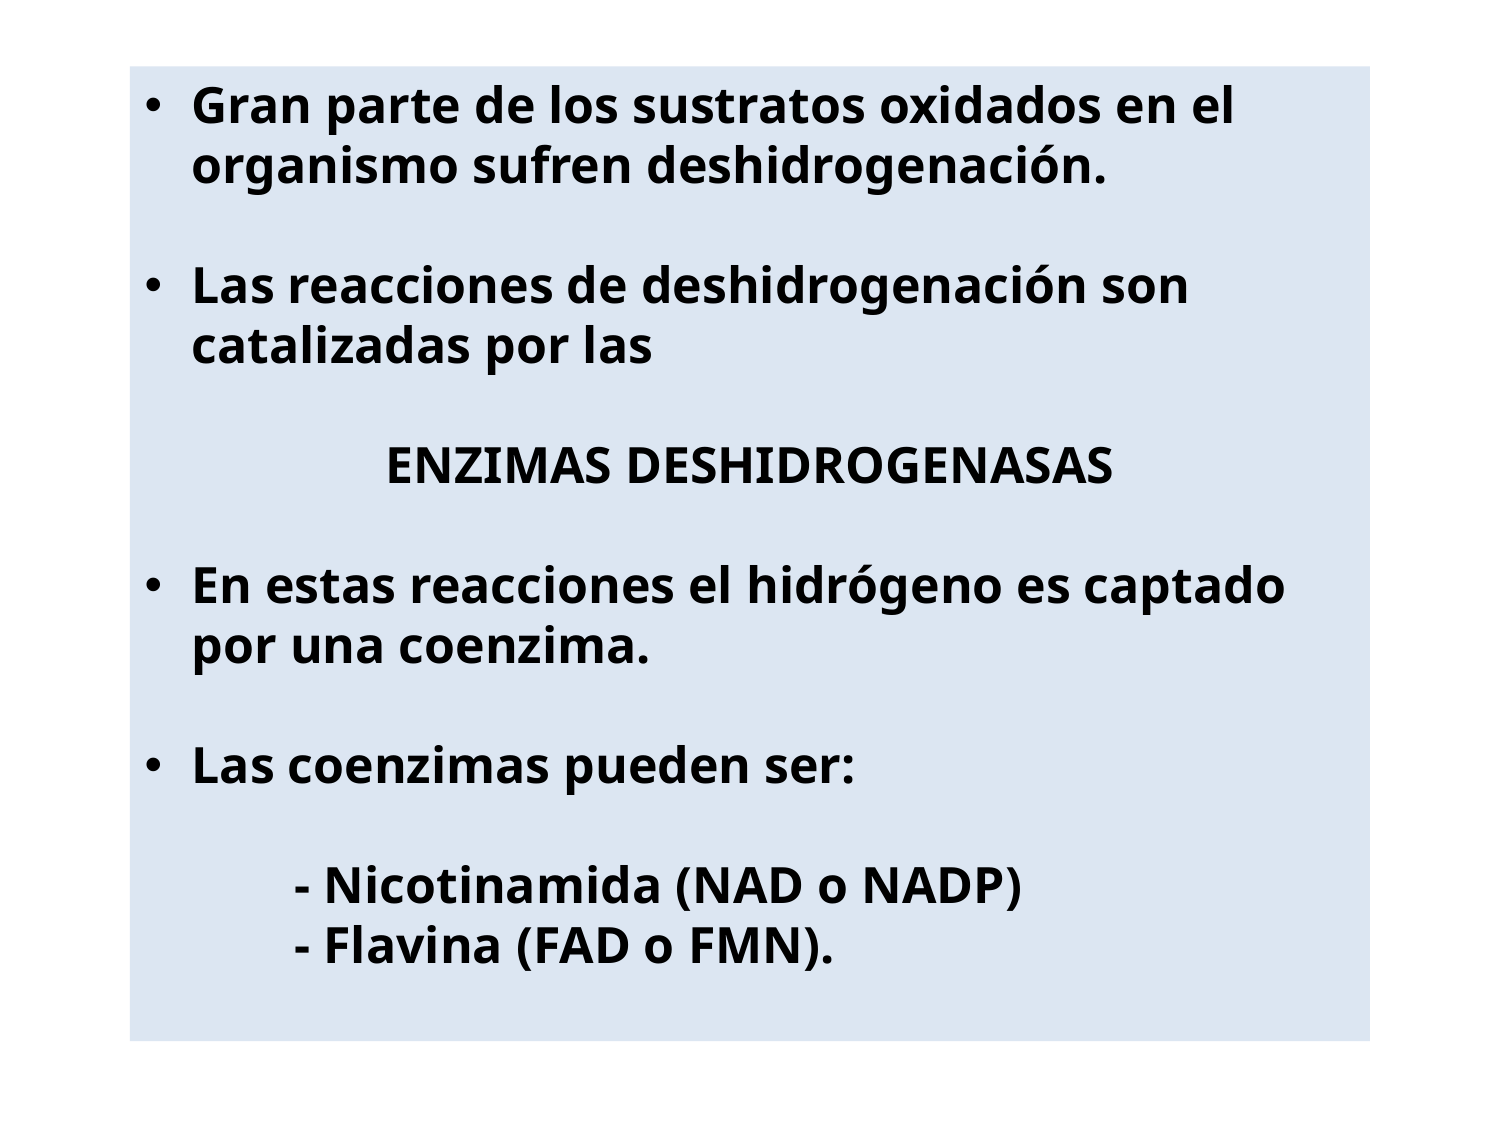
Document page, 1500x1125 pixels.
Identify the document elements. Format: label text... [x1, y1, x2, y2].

text_box Gran parte de los sustratos oxidados en el organismo sufren deshidrogenación. Las reacciones de deshidrogenación son catalizadas por las ENZIMAS DESHIDROGENASAS En estas reacciones el hidrógeno es captado por una coenzima. Las coenzimas pueden ser: - Nicotinamida (NAD o NADP) - Flavina (FAD o FMN). [129, 66, 1370, 1042]
